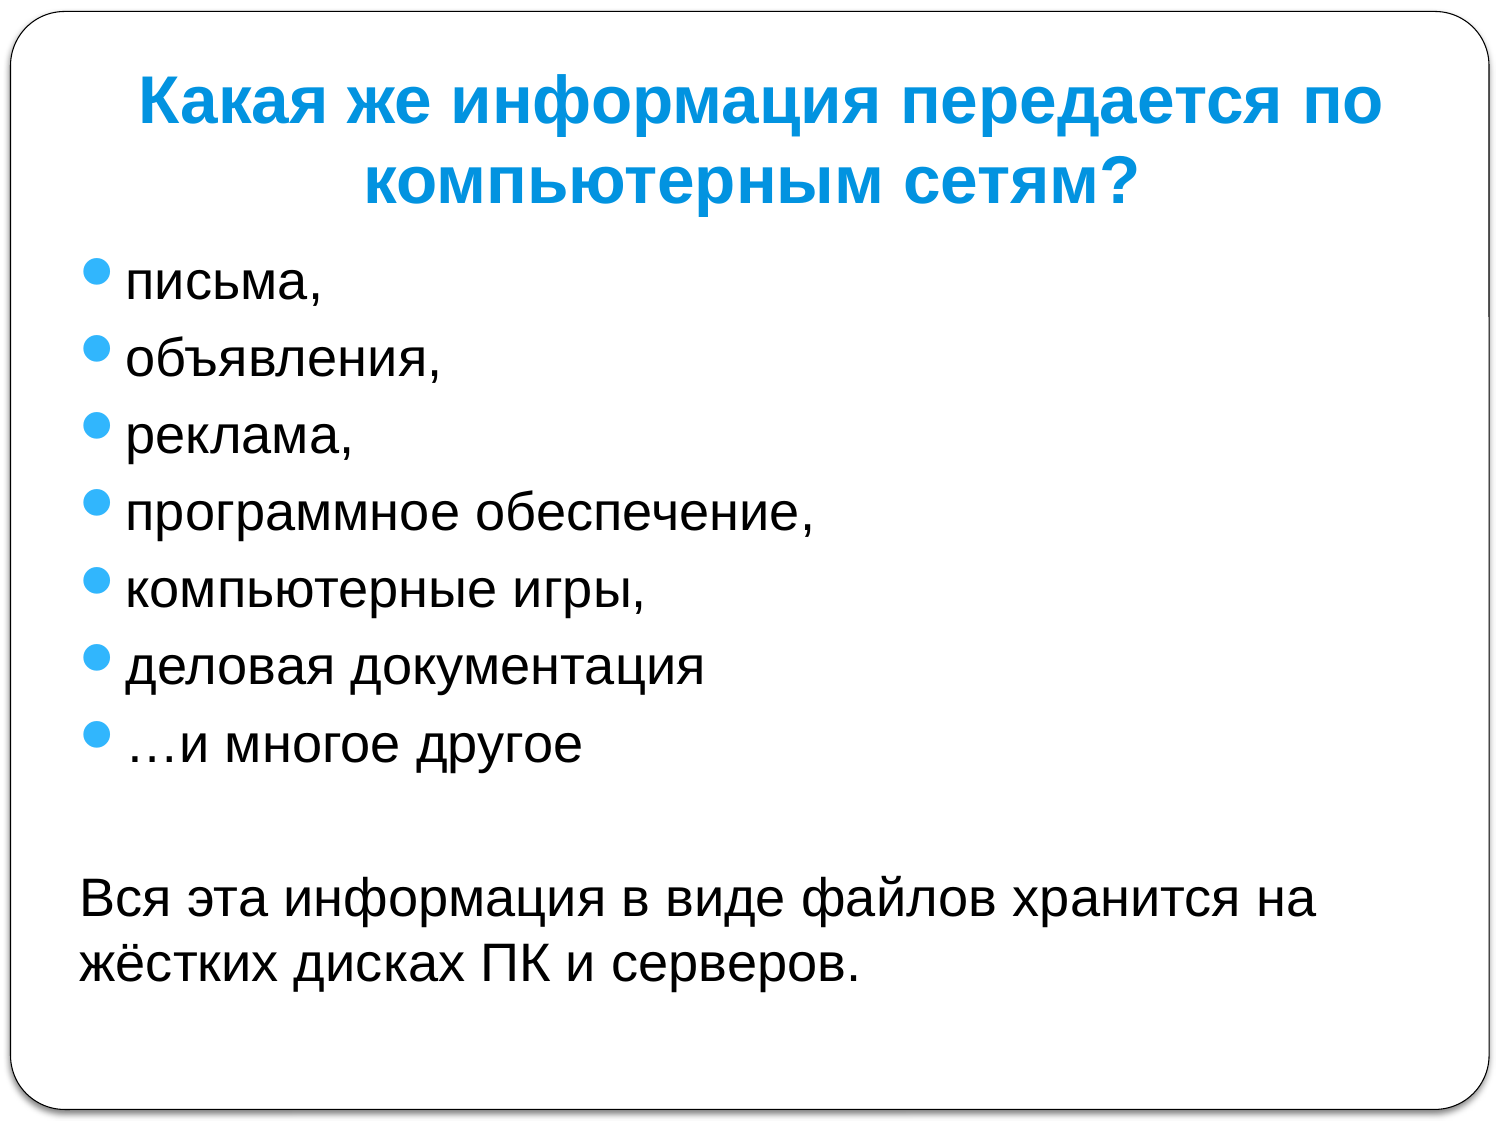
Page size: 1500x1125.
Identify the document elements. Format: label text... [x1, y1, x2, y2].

list письма, объявления, реклама, программное обеспечение, компьютерные игры, деловая документация …и многое другое Вся эта информация в виде файлов хранится на жёстких дисках ПК и серверов. [64, 237, 1459, 1059]
title Какая же информация передается по компьютерным сетям? [64, 45, 1459, 233]
